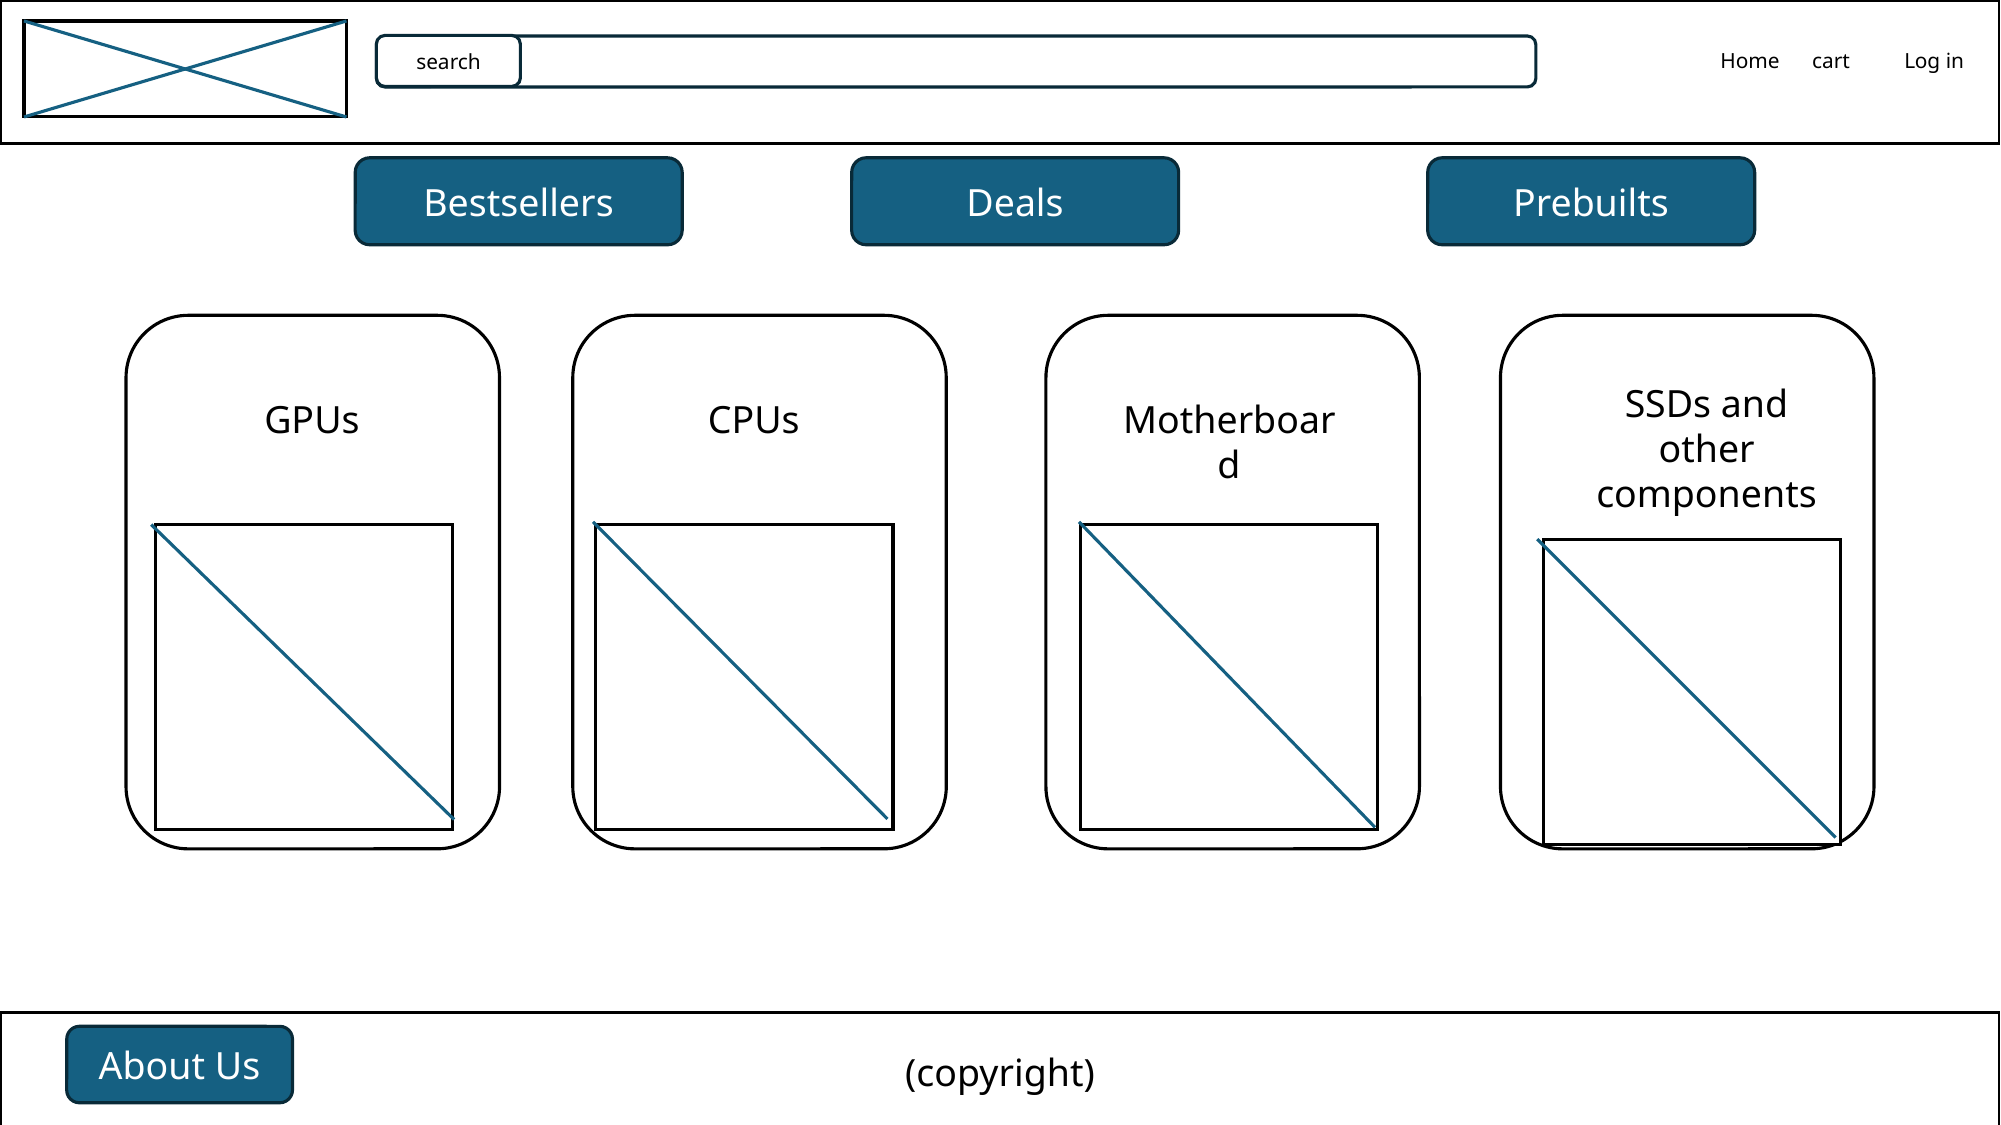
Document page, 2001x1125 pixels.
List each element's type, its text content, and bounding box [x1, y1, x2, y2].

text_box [1078, 521, 1376, 828]
text_box About Us [65, 1024, 295, 1105]
text_box [571, 313, 948, 851]
text_box [594, 523, 895, 831]
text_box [23, 20, 347, 118]
text_box [124, 313, 502, 851]
text_box (copyright) [0, 1011, 2000, 1125]
text_box search [374, 33, 522, 89]
text_box [1542, 538, 1842, 846]
text_box Log in [1889, 40, 1979, 81]
text_box [154, 820, 454, 831]
text_box Motherboard [1106, 388, 1353, 493]
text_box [150, 524, 455, 820]
text_box GPUs [201, 388, 423, 448]
text_box [432, 34, 1538, 89]
text_box Deals [850, 156, 1181, 247]
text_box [592, 521, 889, 820]
text_box Prebuilts [1426, 156, 1757, 247]
text_box SSDs and other components [1577, 373, 1836, 523]
text_box Bestsellers [353, 156, 684, 247]
text_box CPUs [643, 388, 865, 448]
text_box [1536, 538, 1837, 838]
text_box [0, 0, 2000, 145]
text_box [1498, 313, 1876, 851]
text_box [1079, 523, 1379, 831]
text_box [1044, 313, 1422, 851]
text_box cart [1797, 40, 1865, 81]
text_box Home [1705, 40, 1795, 81]
